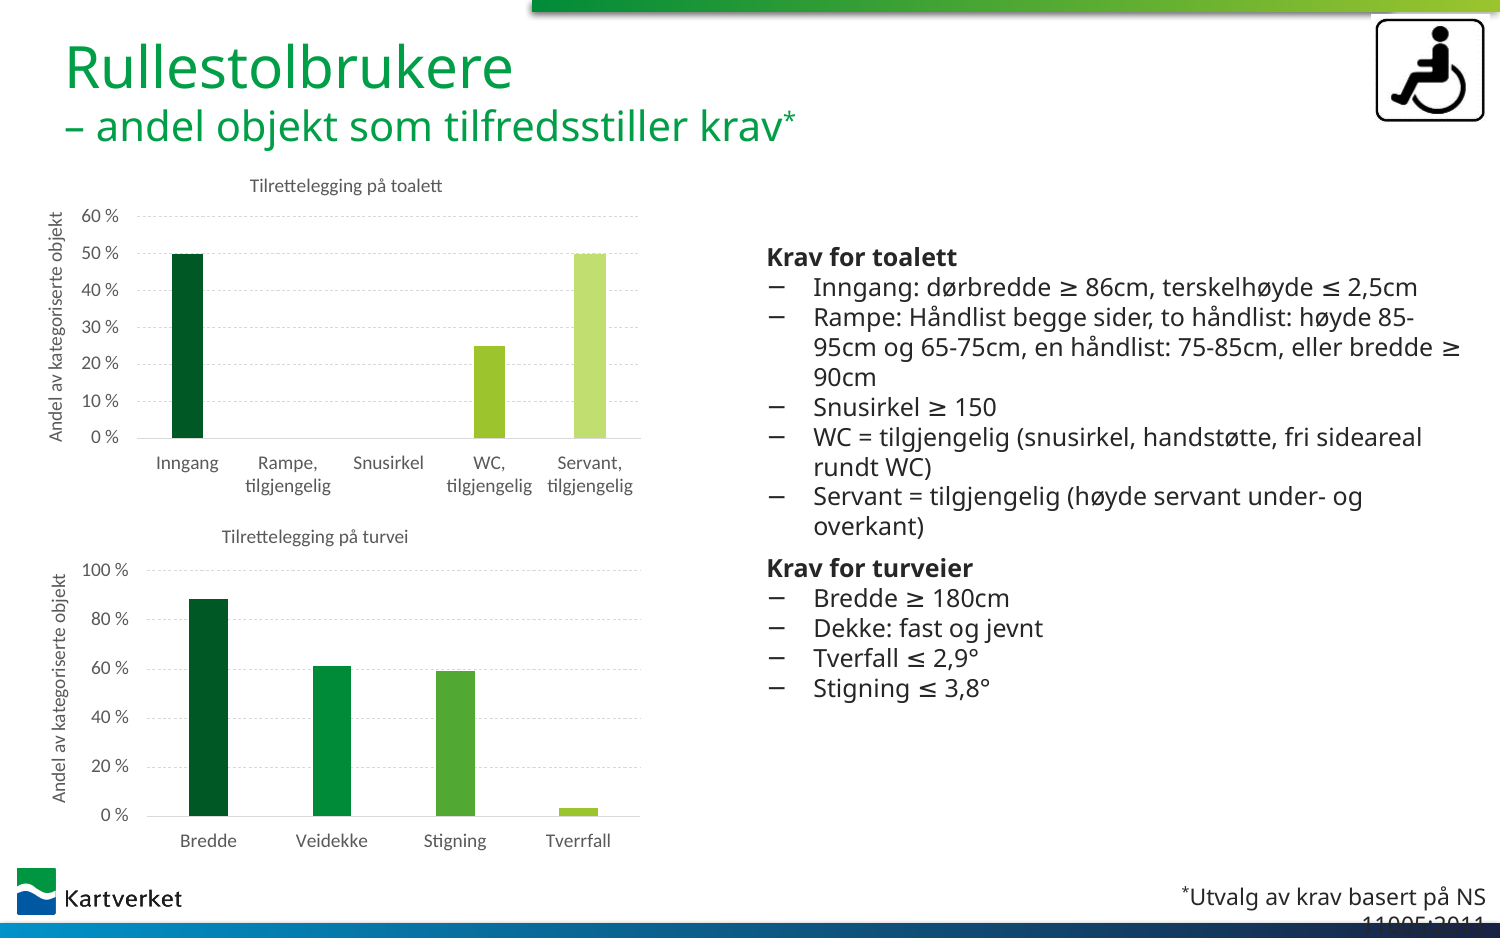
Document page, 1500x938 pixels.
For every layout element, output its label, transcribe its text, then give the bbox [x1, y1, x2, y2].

picture [41, 520, 652, 859]
text_box Rullestolbrukere – andel objekt som tilfredsstiller krav* [49, 14, 1431, 158]
text_box *Utvalg av krav basert på NS 11005:2011 [1068, 873, 1500, 938]
text_box Krav for toalett Inngang: dørbredde ≥ 86cm, terskelhøyde ≤ 2,5cm Rampe: Håndlist begge sider, to håndlist: høyde 85-95cm og 65-75cm, en håndlist: 75-85cm, eller bredde ≥ 90cm Snusirkel ≥ 150 WC = tilgjengelig (snusirkel, handstøtte, fri sideareal rundt WC) Servant = tilgjengelig (høyde servant under- og overkant) [751, 234, 1483, 545]
text_box Krav for turveier Bredde ≥ 180cm Dekke: fast og jevnt Tverfall ≤ 2,9° Stigning ≤ 3,8° [751, 545, 1483, 710]
picture [1371, 13, 1491, 127]
picture [41, 166, 652, 505]
